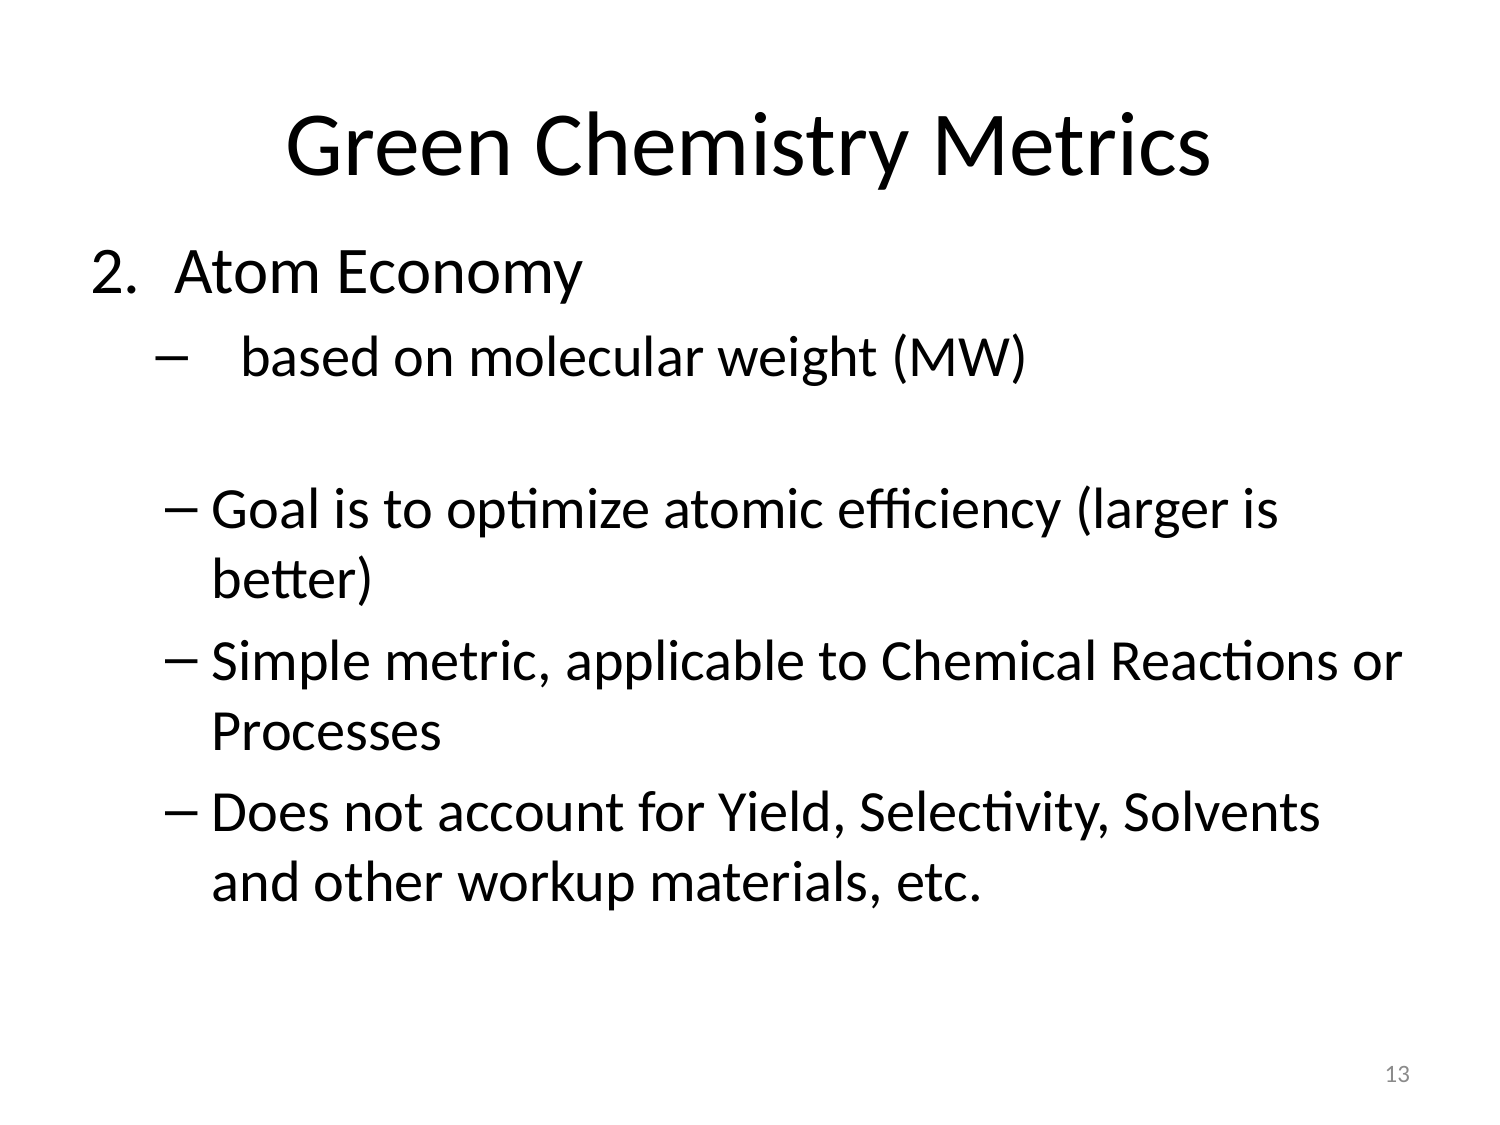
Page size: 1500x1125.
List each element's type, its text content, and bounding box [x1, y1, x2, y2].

title Green Chemistry Metrics [75, 45, 1425, 233]
slide_number 13 [1074, 1042, 1425, 1103]
